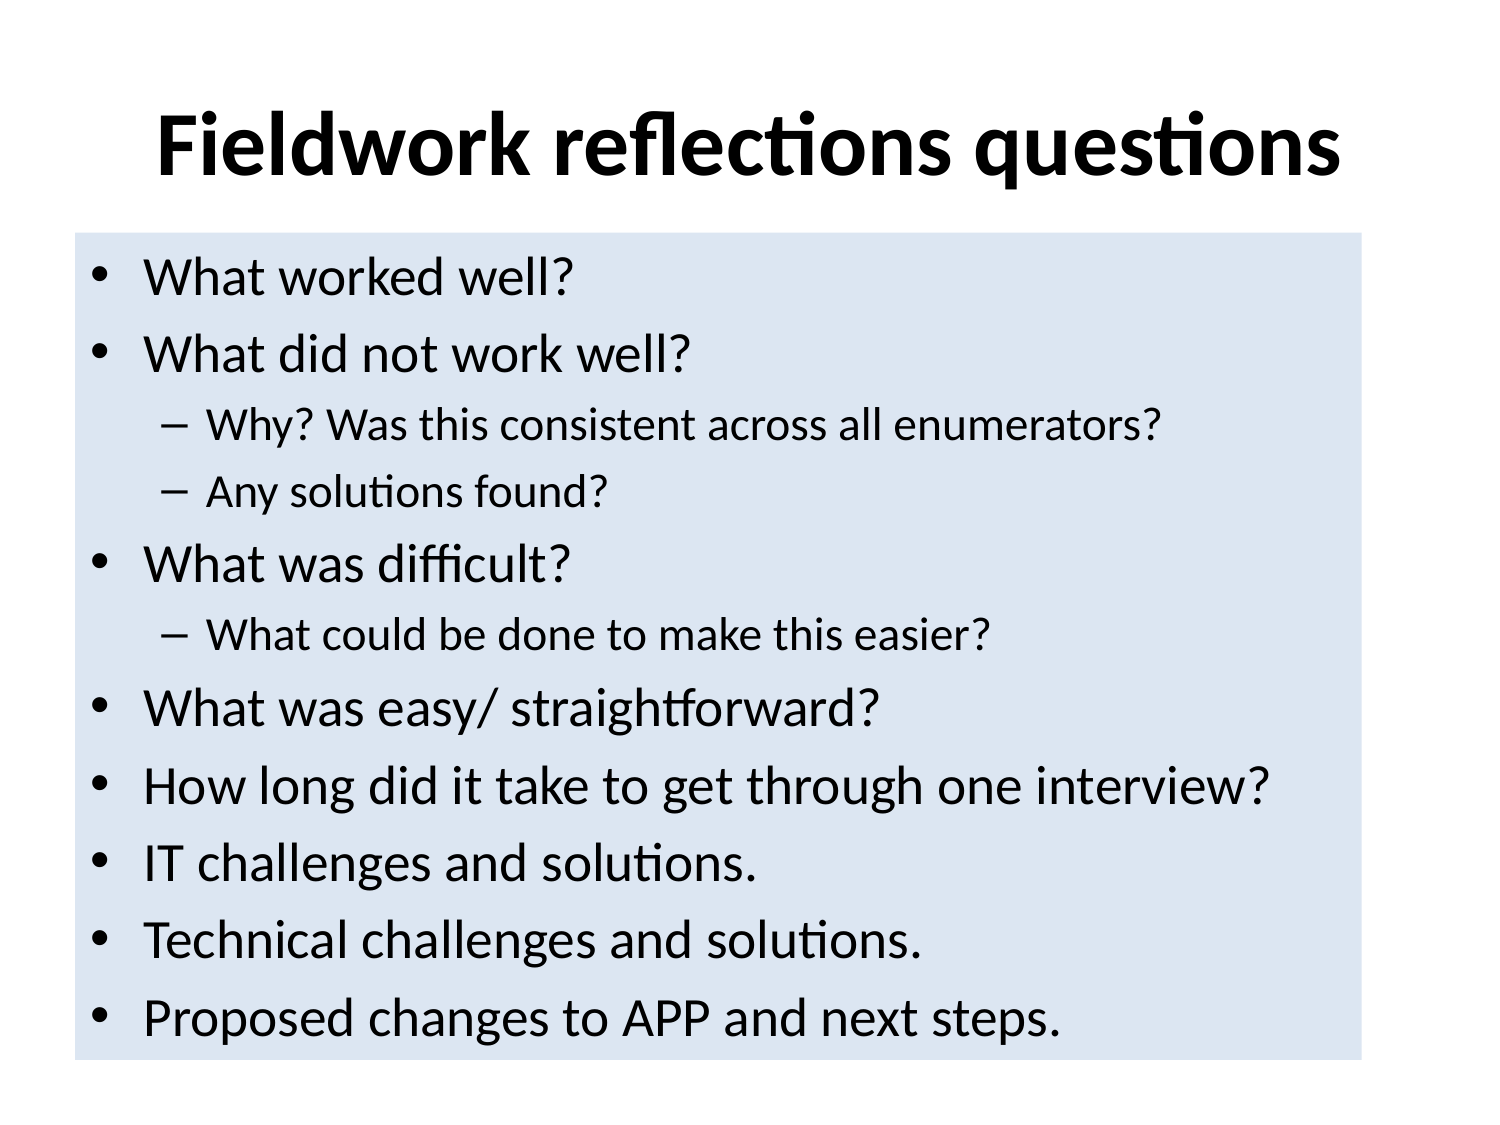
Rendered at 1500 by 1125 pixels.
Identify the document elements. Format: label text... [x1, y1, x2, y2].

title Fieldwork reflections questions [75, 45, 1425, 233]
list What worked well? What did not work well? Why? Was this consistent across all enumerators? Any solutions found? What was difficult? What could be done to make this easier? What was easy/ straightforward? How long did it take to get through one interview? IT challenges and solutions. Technical challenges and solutions. Proposed changes to APP and next steps. [75, 232, 1362, 1060]
